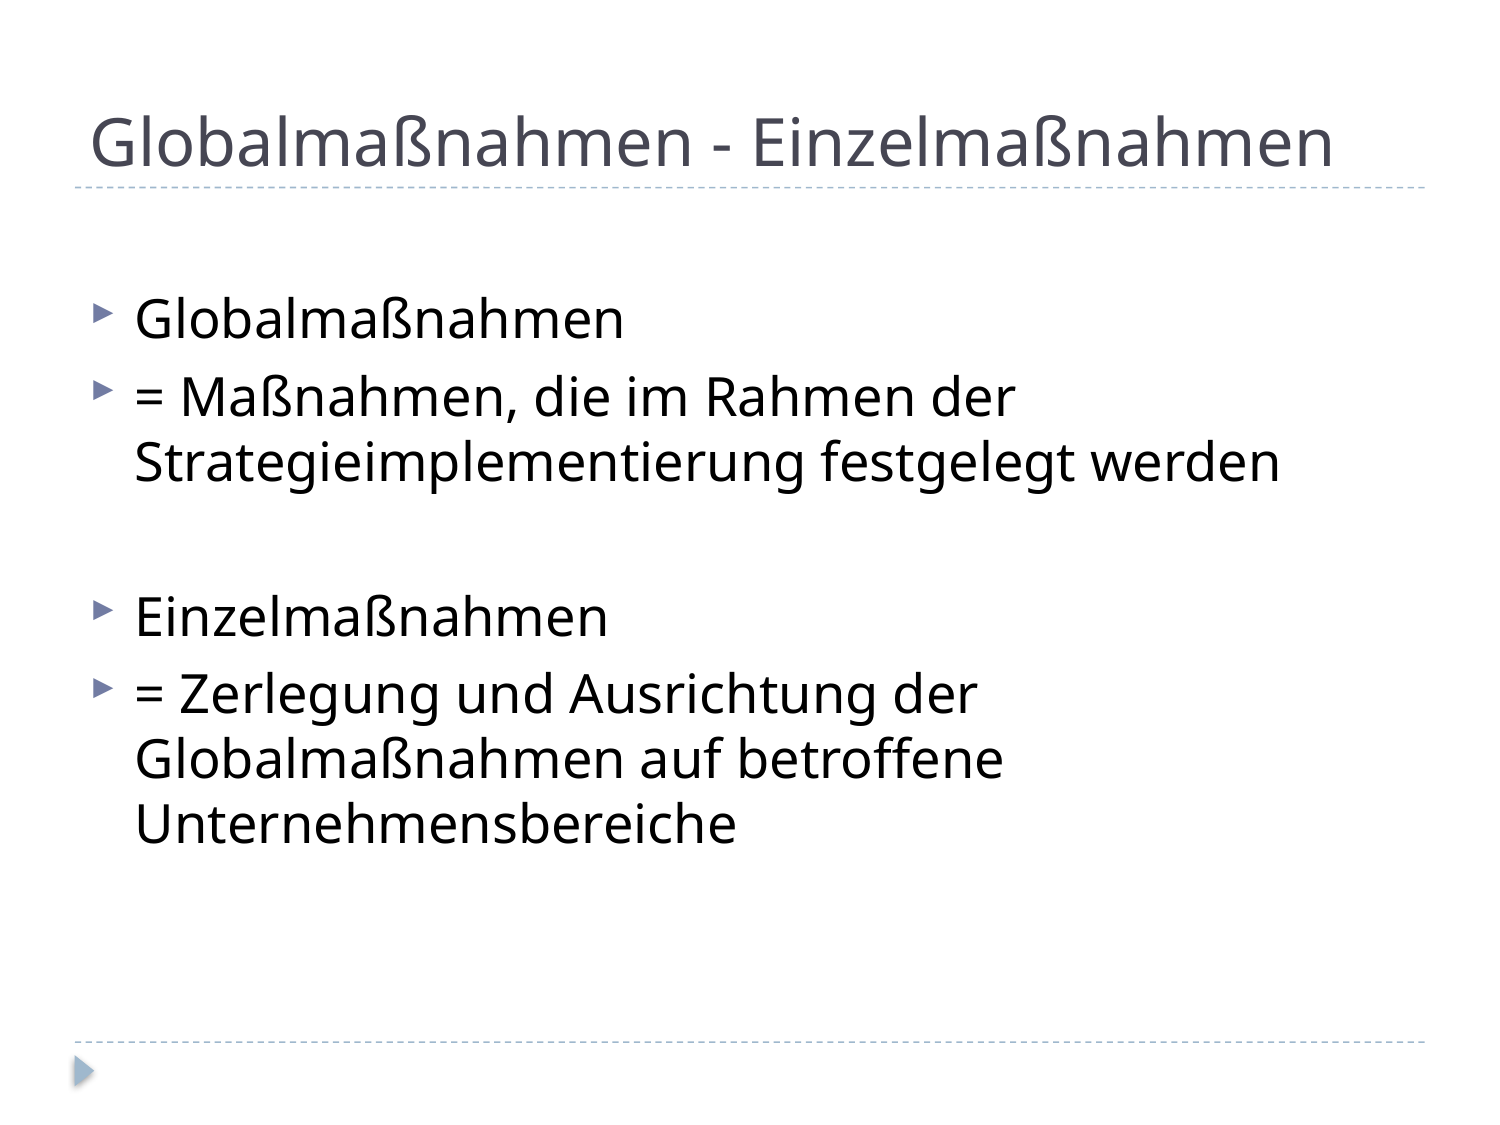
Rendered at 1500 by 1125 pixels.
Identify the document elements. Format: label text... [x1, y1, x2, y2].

list Globalmaßnahmen = Maßnahmen, die im Rahmen der Strategieimplementierung festgelegt werden Einzelmaßnahmen = Zerlegung und Ausrichtung der Globalmaßnahmen auf betroffene Unternehmensbereiche [75, 200, 1425, 1006]
title Globalmaßnahmen - Einzelmaßnahmen [75, 24, 1425, 188]
